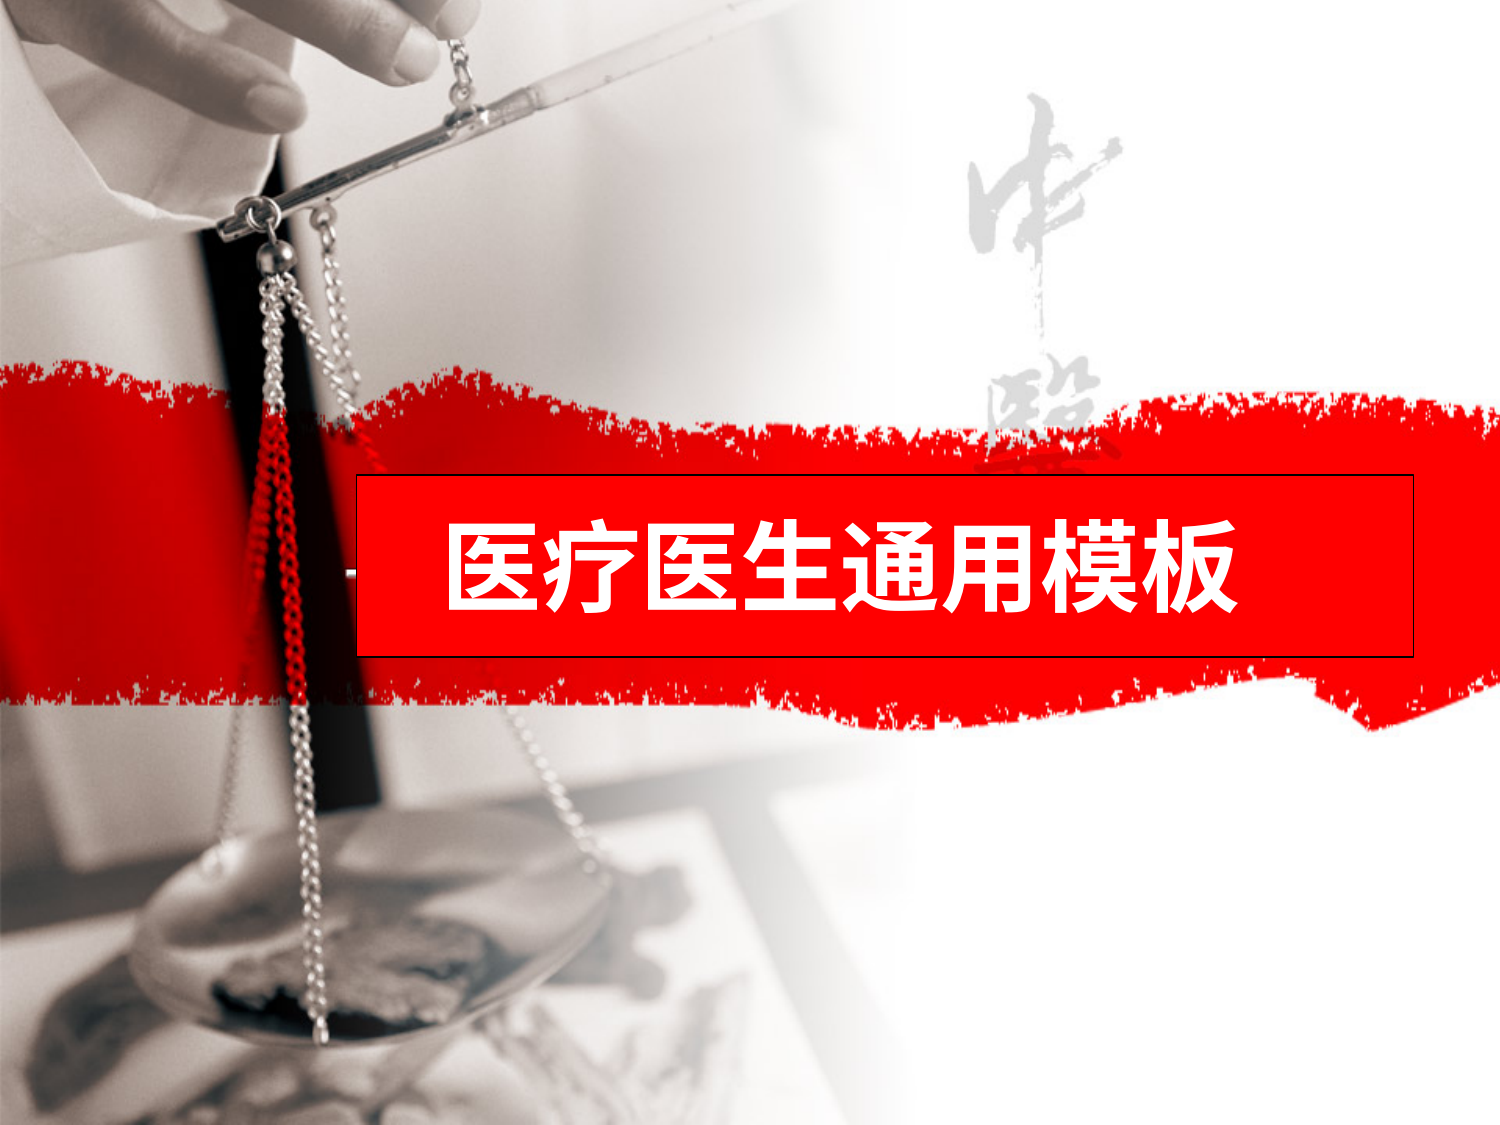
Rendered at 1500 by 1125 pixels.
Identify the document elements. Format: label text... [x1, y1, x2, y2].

text_box [356, 474, 1414, 658]
picture [0, 0, 1500, 1125]
text_box 医疗医生通用模板 [370, 496, 1312, 632]
